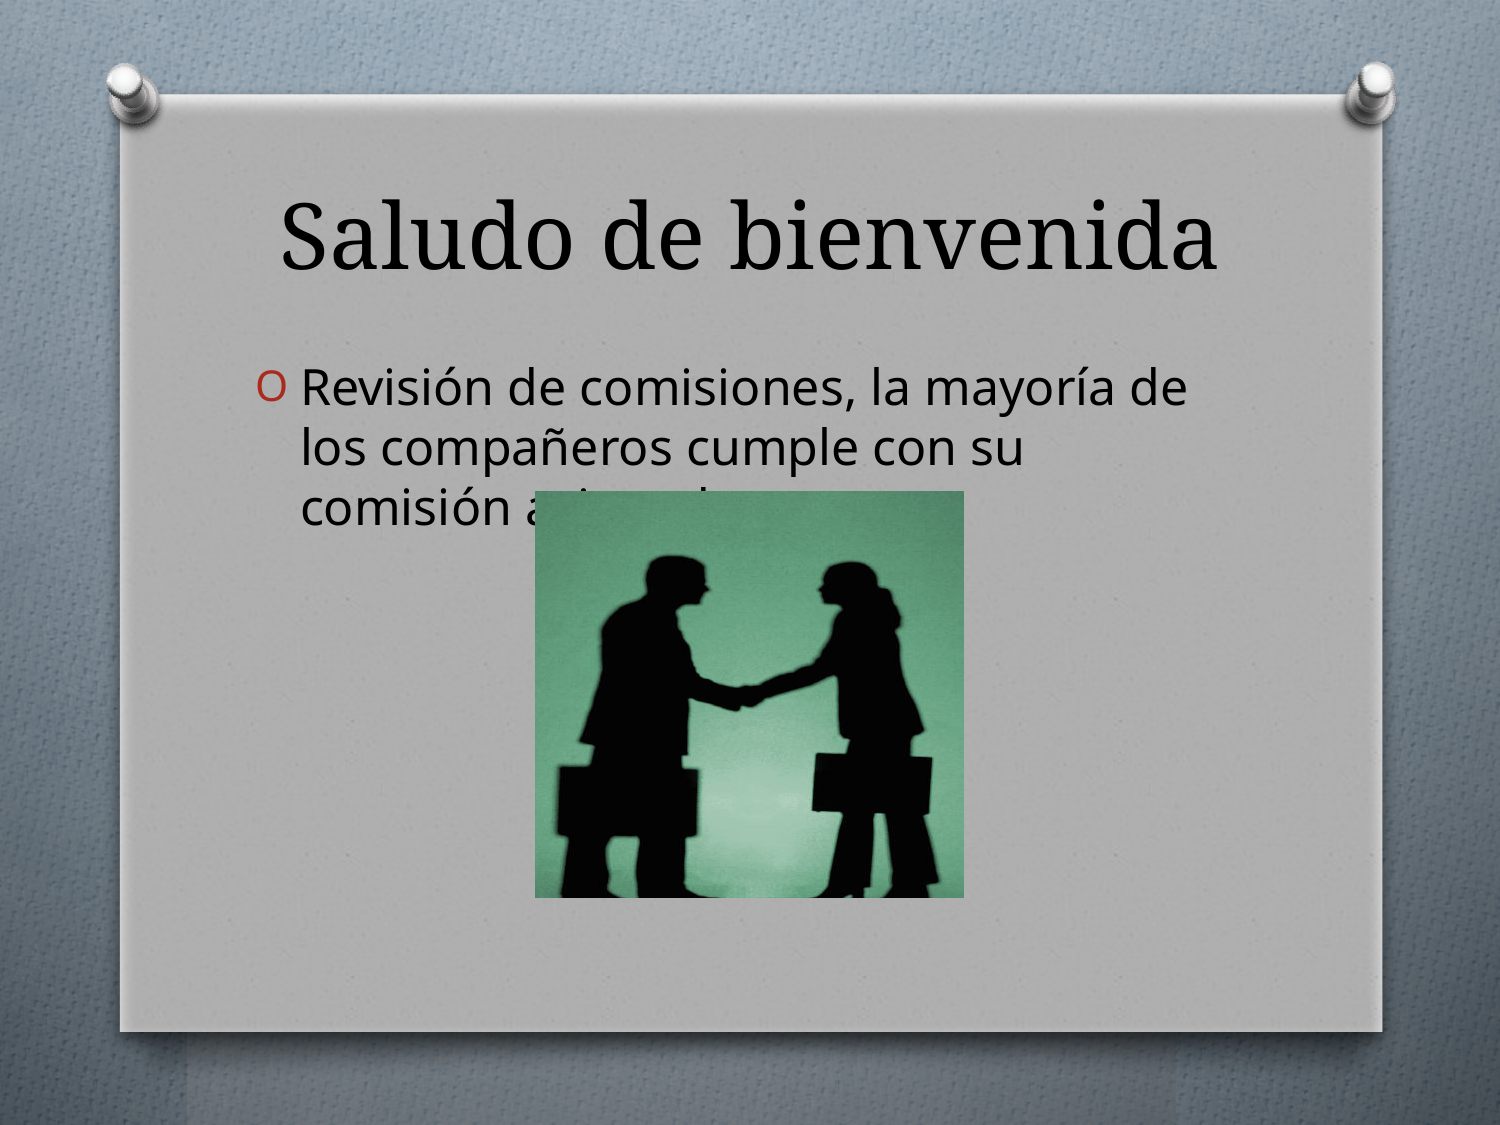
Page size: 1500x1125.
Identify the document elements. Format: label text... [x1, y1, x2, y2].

picture [535, 491, 965, 899]
title Saludo de bienvenida [179, 134, 1323, 332]
list Revisión de comisiones, la mayoría de los compañeros cumple con su comisión asignada [240, 347, 1257, 939]
picture [1317, 35, 1439, 156]
picture [75, 29, 198, 153]
